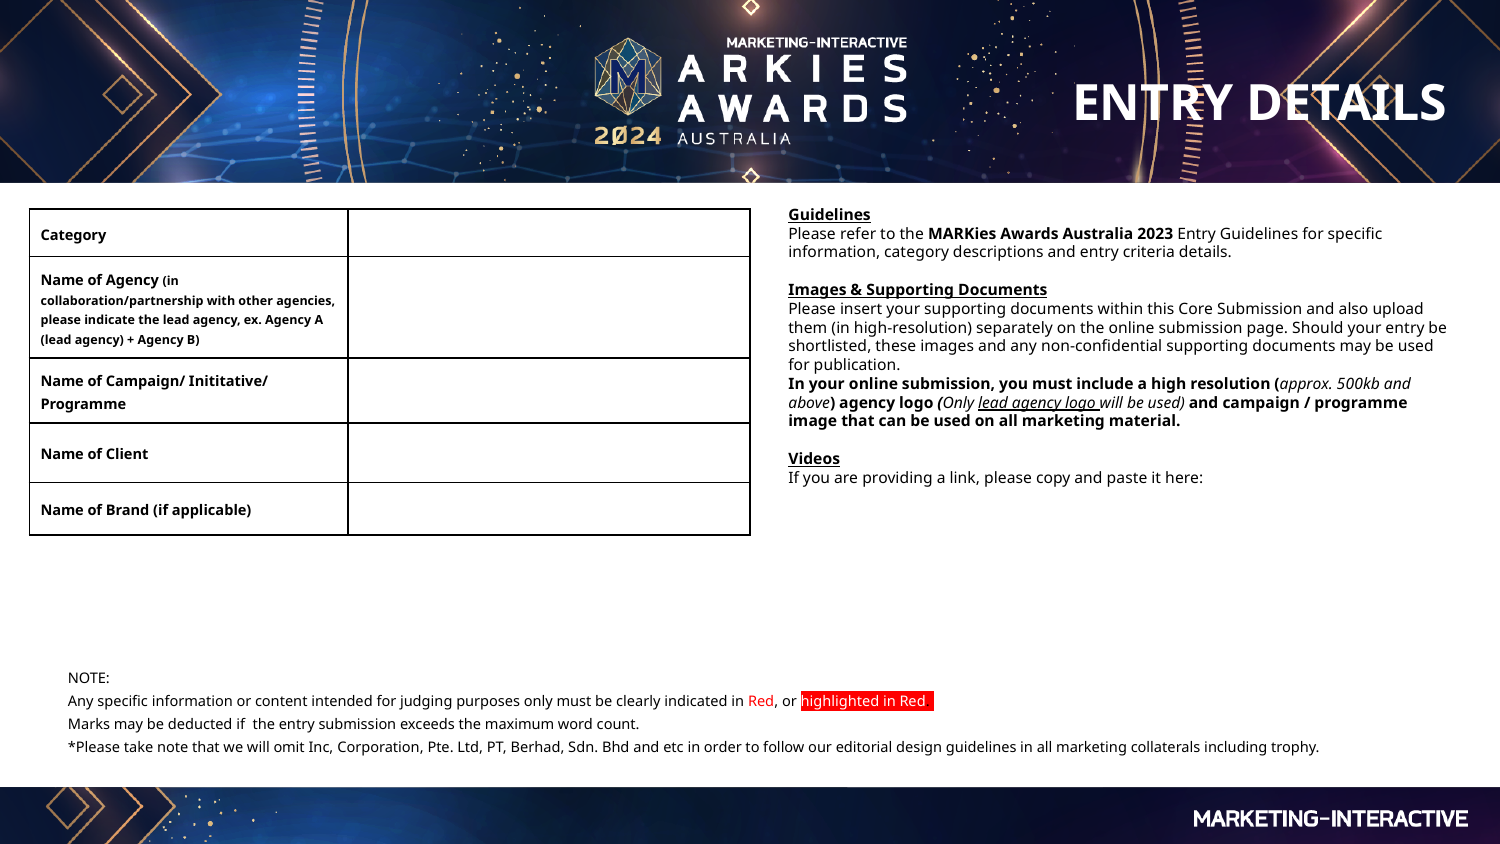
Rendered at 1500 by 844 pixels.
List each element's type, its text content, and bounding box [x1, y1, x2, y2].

text_box ENTRY DETAILS [1057, 50, 1500, 151]
table_header [349, 210, 749, 256]
table_cell [349, 359, 749, 422]
text_box NOTE: Any specific information or content intended for judging purposes only must be clearly indicated in Red, or highlighted in Red. Marks may be deducted if the entry submission exceeds the maximum word count. *Please take note that we will omit Inc, Corporation, Pte. Ltd, PT, Berhad, Sdn. Bhd and etc in order to follow our editorial design guidelines in all marketing collaterals including trophy. [53, 656, 1344, 763]
table_cell Name of Agency (in collaboration/partnership with other agencies, please indicate the lead agency, ex. Agency A (lead agency) + Agency B) [30, 257, 347, 357]
table_cell [349, 257, 749, 357]
text_box Guidelines Please refer to the MARKies Awards Australia 2023 Entry Guidelines for specific information, category descriptions and entry criteria details. Images & Supporting Documents Please insert your supporting documents within this Core Submission and also upload them (in high-resolution) separately on the online submission page. Should your entry be shortlisted, these images and any non-confidential supporting documents may be used for publication. In your online submission, you must include a high resolution (approx. 500kb and above) agency logo (Only lead agency logo will be used) and campaign / programme image that can be used on all marketing material. Videos If you are providing a link, please copy and paste it here: [773, 197, 1471, 494]
table_cell Name of Brand (if applicable) [30, 483, 347, 534]
table_header Category [30, 210, 347, 256]
table_cell Name of Client [30, 424, 347, 482]
table_cell Name of Campaign/ Inititative/ Programme [30, 359, 347, 422]
picture [0, 0, 1500, 844]
table_cell [349, 424, 749, 482]
table_cell [349, 483, 749, 534]
